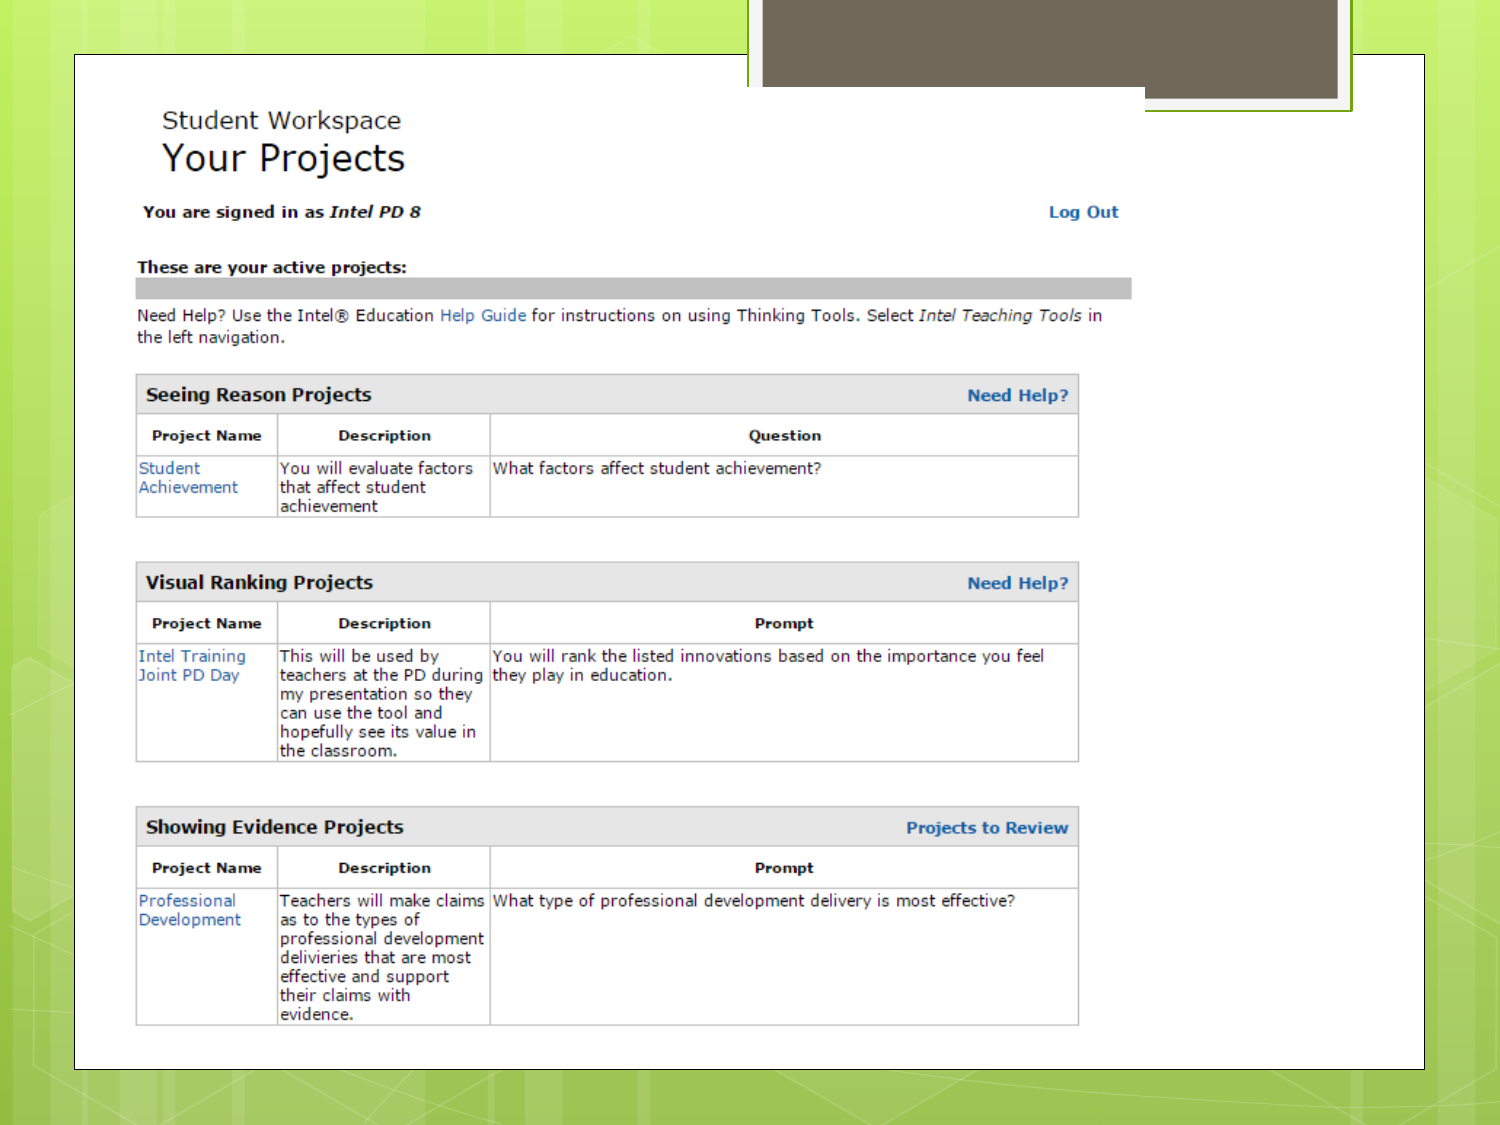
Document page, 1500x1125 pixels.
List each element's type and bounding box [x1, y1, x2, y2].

picture [130, 87, 1145, 1061]
